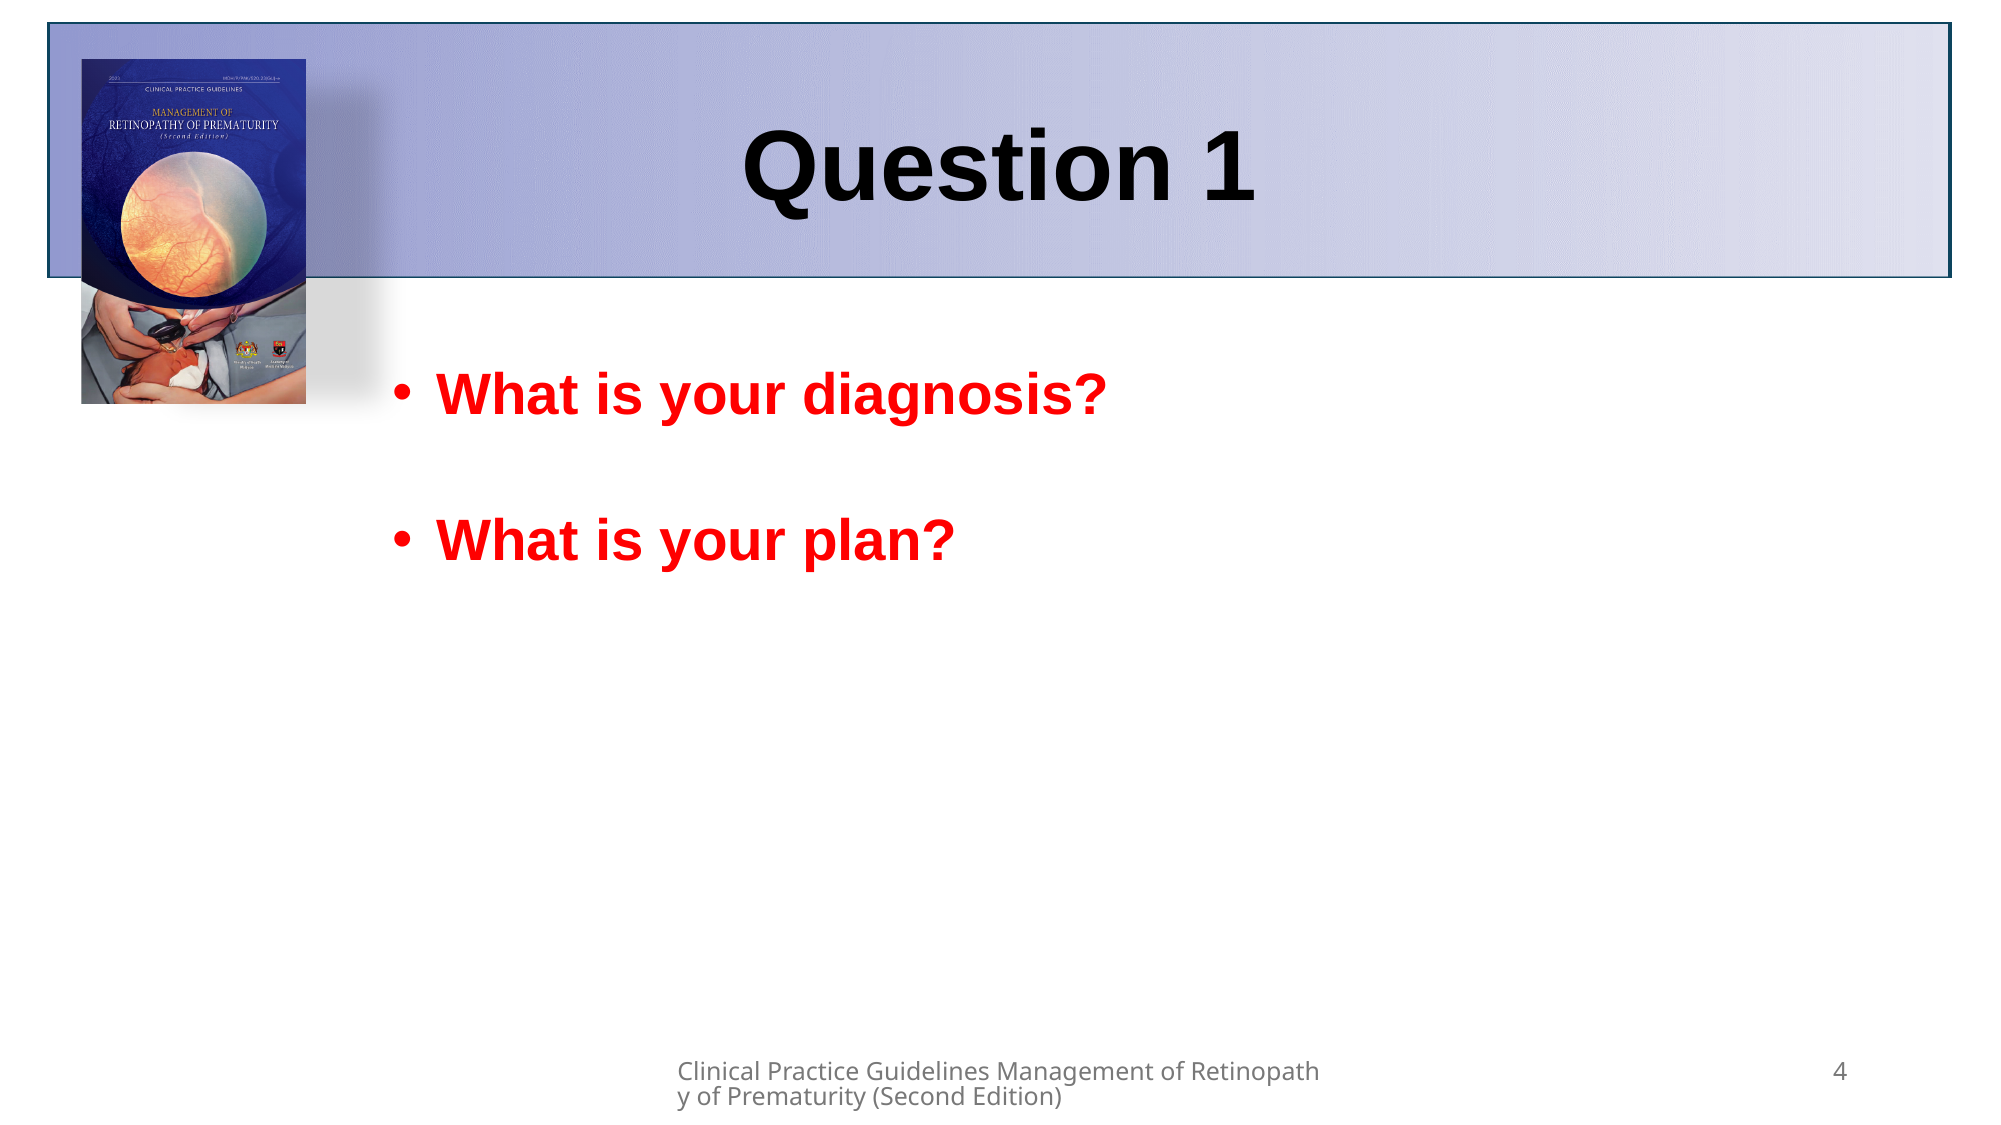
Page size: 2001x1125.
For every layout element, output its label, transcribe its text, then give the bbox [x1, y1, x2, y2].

picture [47, 21, 1953, 405]
slide_number 4 [1412, 1042, 1863, 1103]
list What is your diagnosis? What is your plan? [377, 356, 2000, 926]
footer Clinical Practice Guidelines Management of Retinopathy of Prematurity (Second Edition) [662, 1042, 1338, 1103]
